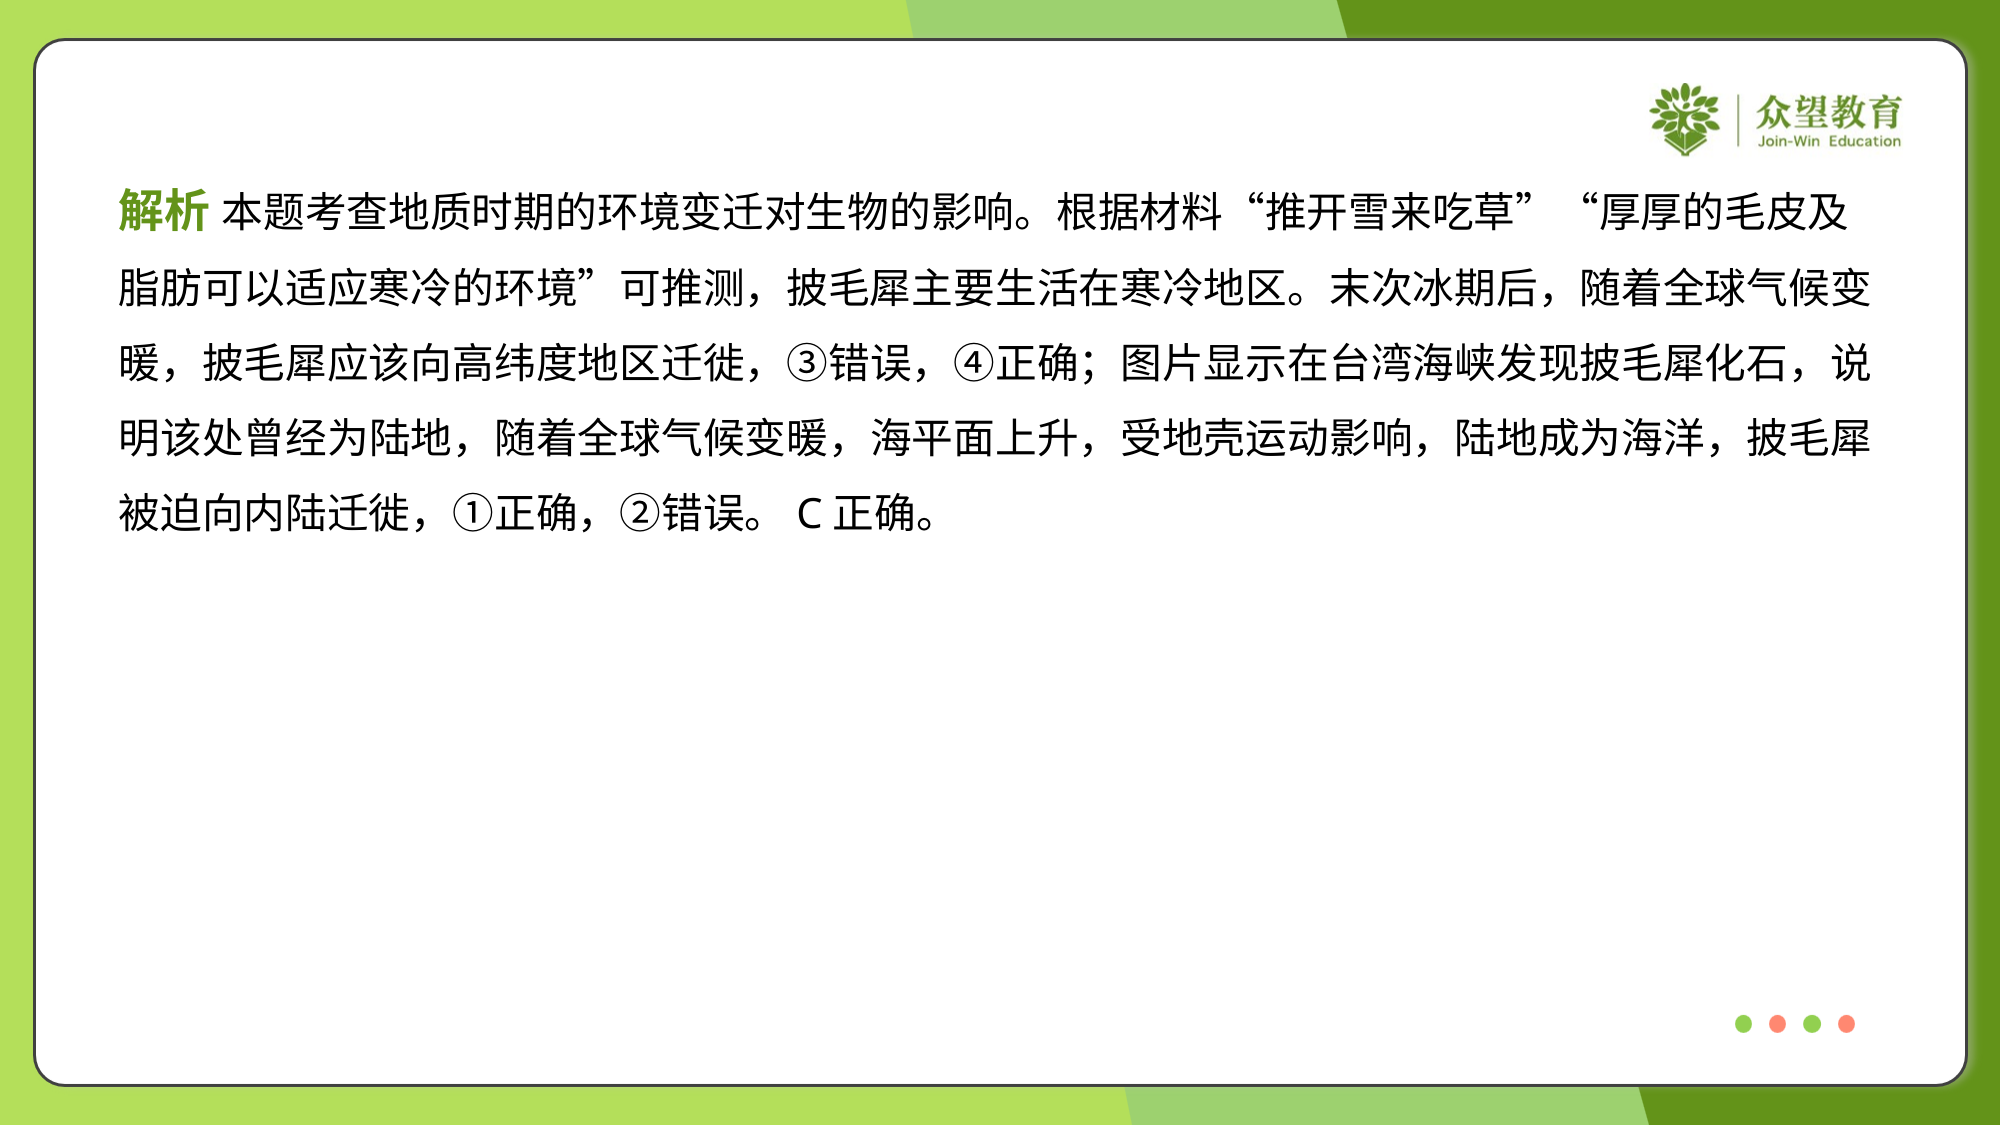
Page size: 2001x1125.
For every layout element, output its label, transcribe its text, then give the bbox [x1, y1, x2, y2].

text_box 解析 本题考查地质时期的环境变迁对生物的影响。根据材料“推开雪来吃草”“厚厚的毛皮及 脂肪可以适应寒冷的环境”可推测，披毛犀主要生活在寒冷地区。末次冰期后，随着全球气候变 暖，披毛犀应该向高纬度地区迁徙，③错误，④正确；图片显示在台湾海峡发现披毛犀化石，说 明该处曾经为陆地，随着全球气候变暖，海平面上升，受地壳运动影响，陆地成为海洋，披毛犀 被迫向内陆迁徙，①正确，②错误。C正确。 [118, 159, 1883, 537]
picture [0, 0, 2000, 1125]
